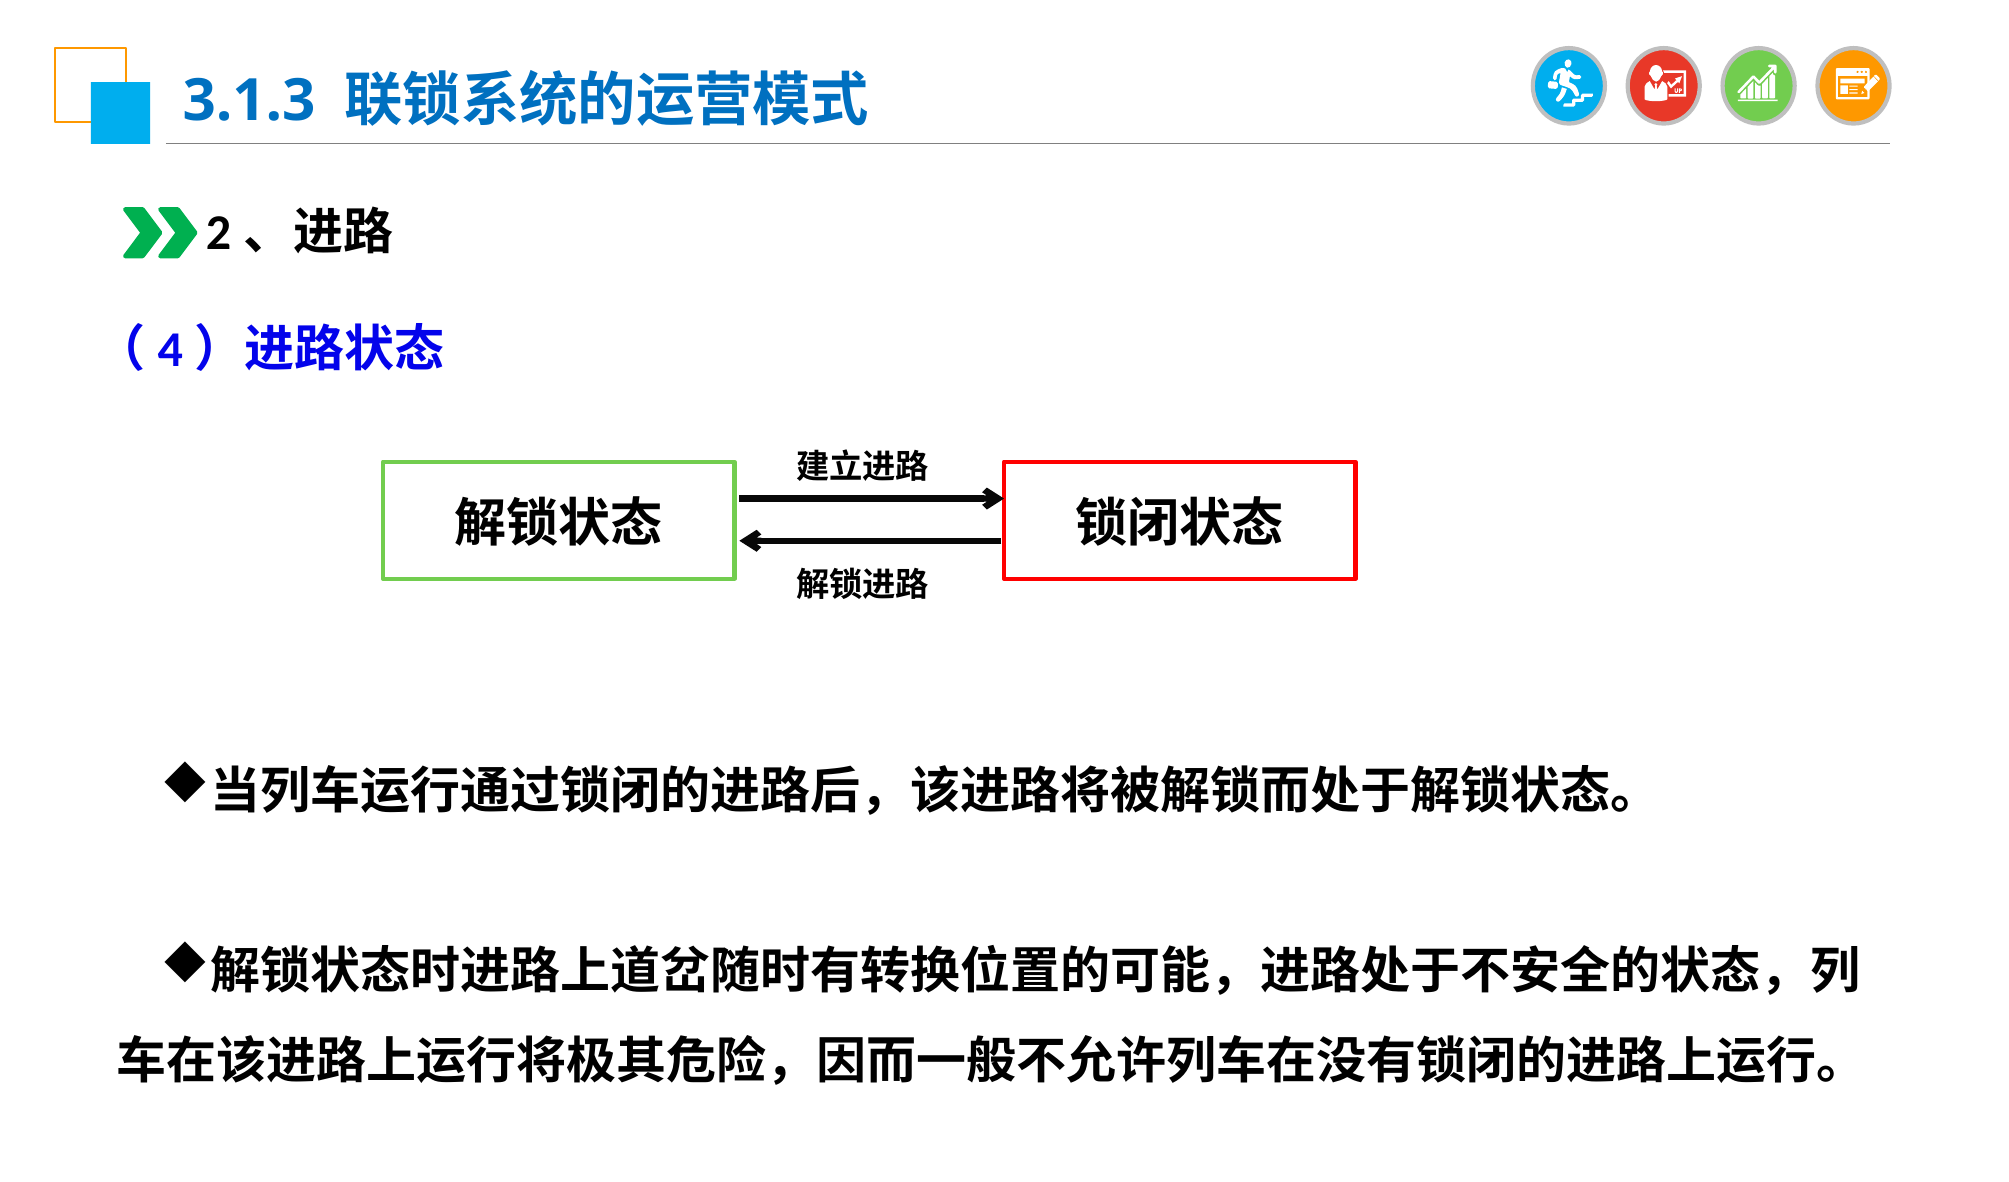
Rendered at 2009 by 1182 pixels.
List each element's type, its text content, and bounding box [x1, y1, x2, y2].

text_box 建立进路 [781, 438, 981, 493]
text_box 解锁进路 [781, 555, 981, 611]
text_box （4）进路状态 [80, 309, 460, 385]
text_box 解锁状态 [381, 460, 737, 581]
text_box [124, 191, 404, 269]
text_box 锁闭状态 [1002, 460, 1358, 581]
text_box [739, 491, 1005, 506]
text_box 3.1.3 联锁系统的运营模式 [162, 51, 890, 142]
text_box 当列车运行通过锁闭的进路后，该进路将被解锁而处于解锁状态。 解锁状态时进路上道岔随时有转换位置的可能，进路处于不安全的状态，列车在该进路上运行将极其危险，因而一般不允许列车在没有锁闭的进路上运行。 [101, 721, 1918, 1097]
text_box [739, 533, 1002, 549]
